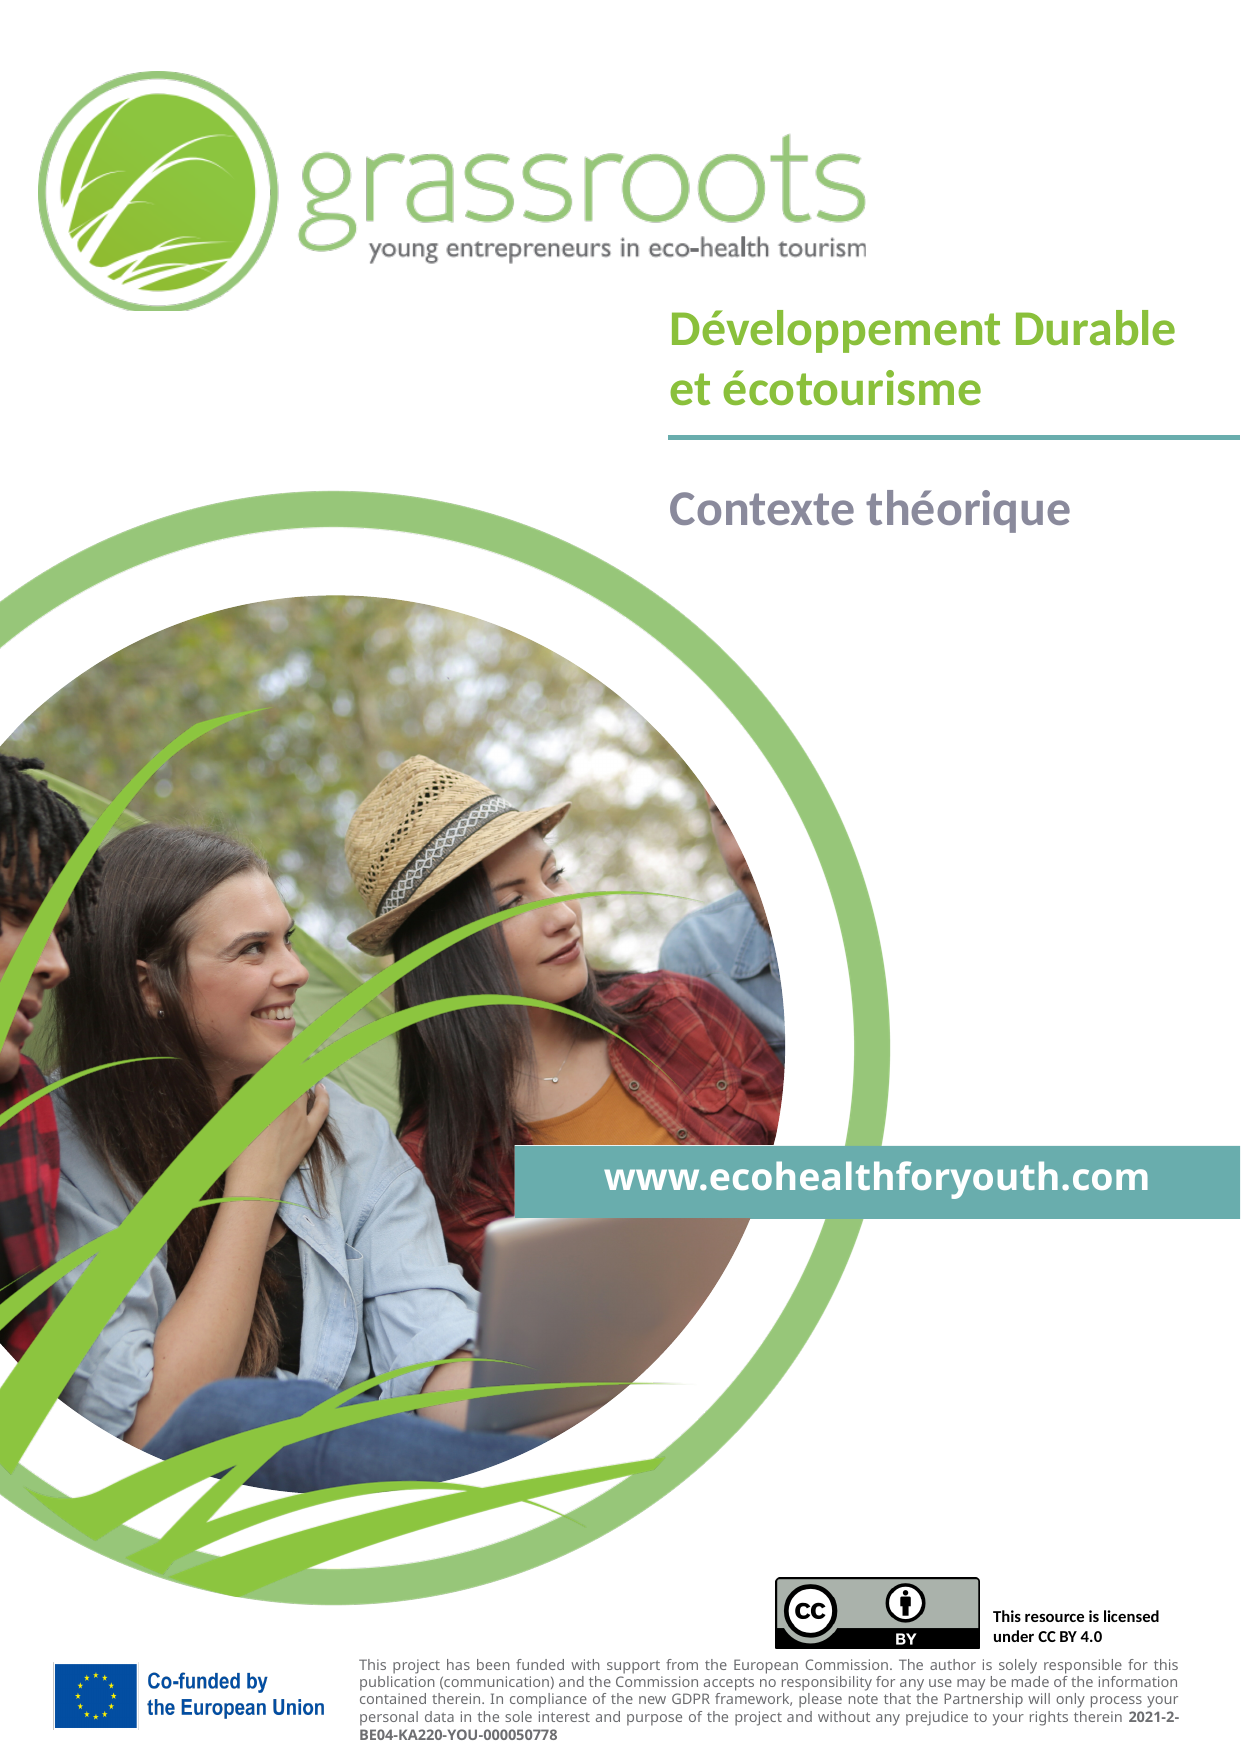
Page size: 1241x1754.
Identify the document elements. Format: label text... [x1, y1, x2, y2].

list Développement Durable et écotourisme Contexte théorique [654, 288, 1241, 493]
list www.ecohealthforyouth.com [786, 1145, 1241, 1219]
picture [75, 268, 241, 306]
picture [0, 268, 1081, 1754]
